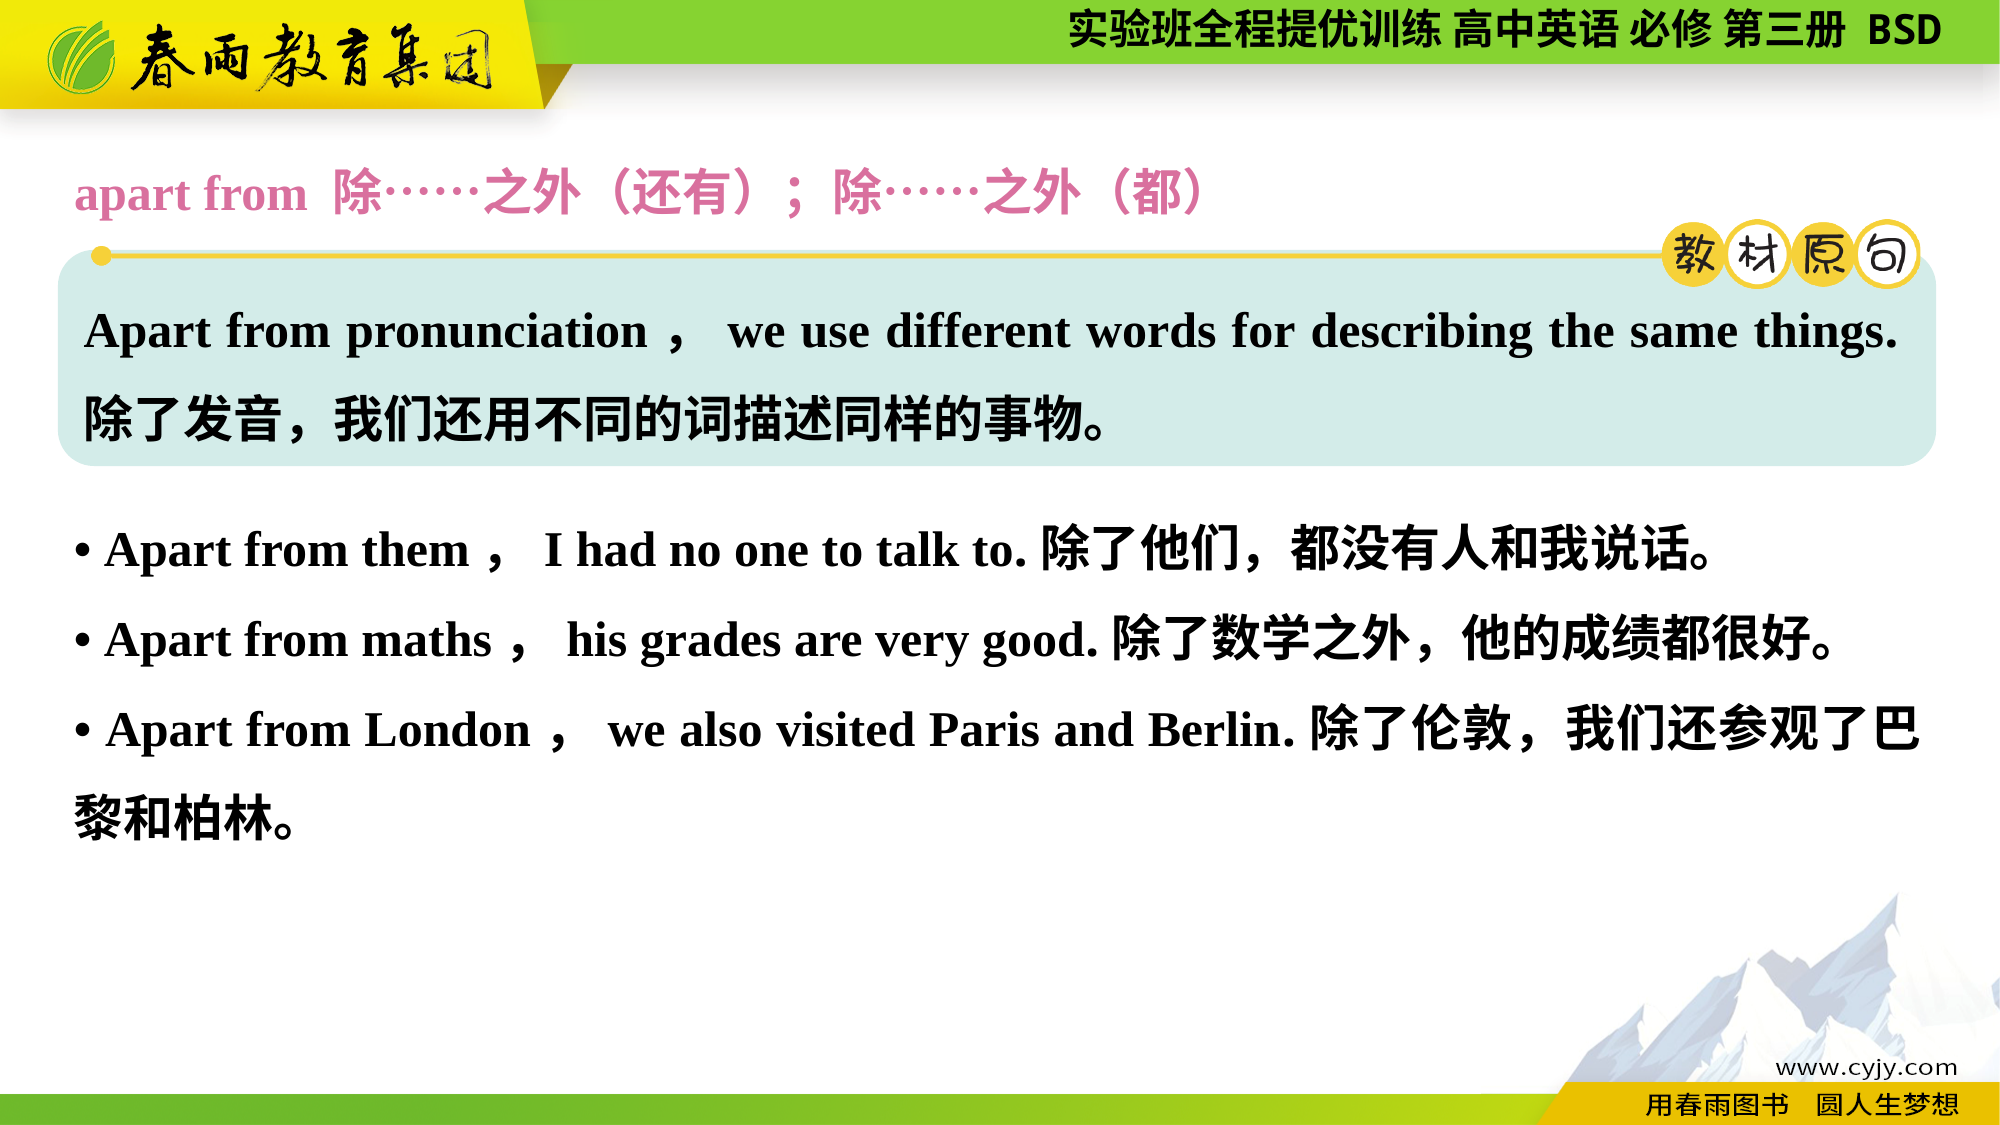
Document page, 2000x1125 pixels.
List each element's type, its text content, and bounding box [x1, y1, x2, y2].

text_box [90, 219, 1921, 319]
text_box • Apart from them，I had no one to talk to.除了他们，都没有人和我说话。 • Apart from maths，his grades are very good.除了数学之外，他的成绩都很好。 • Apart from London，we also visited Paris and Berlin.除了伦敦，我们还参观了巴黎和柏林。 [59, 479, 1937, 854]
list apart from 除……之外（还有）；除……之外（都） [59, 122, 1944, 217]
picture [0, 0, 2000, 1125]
text_box Apart from pronunciation，we use different words for describing the same things.除了发音，我们还用不同的词描述同样的事物。 [57, 251, 1937, 467]
